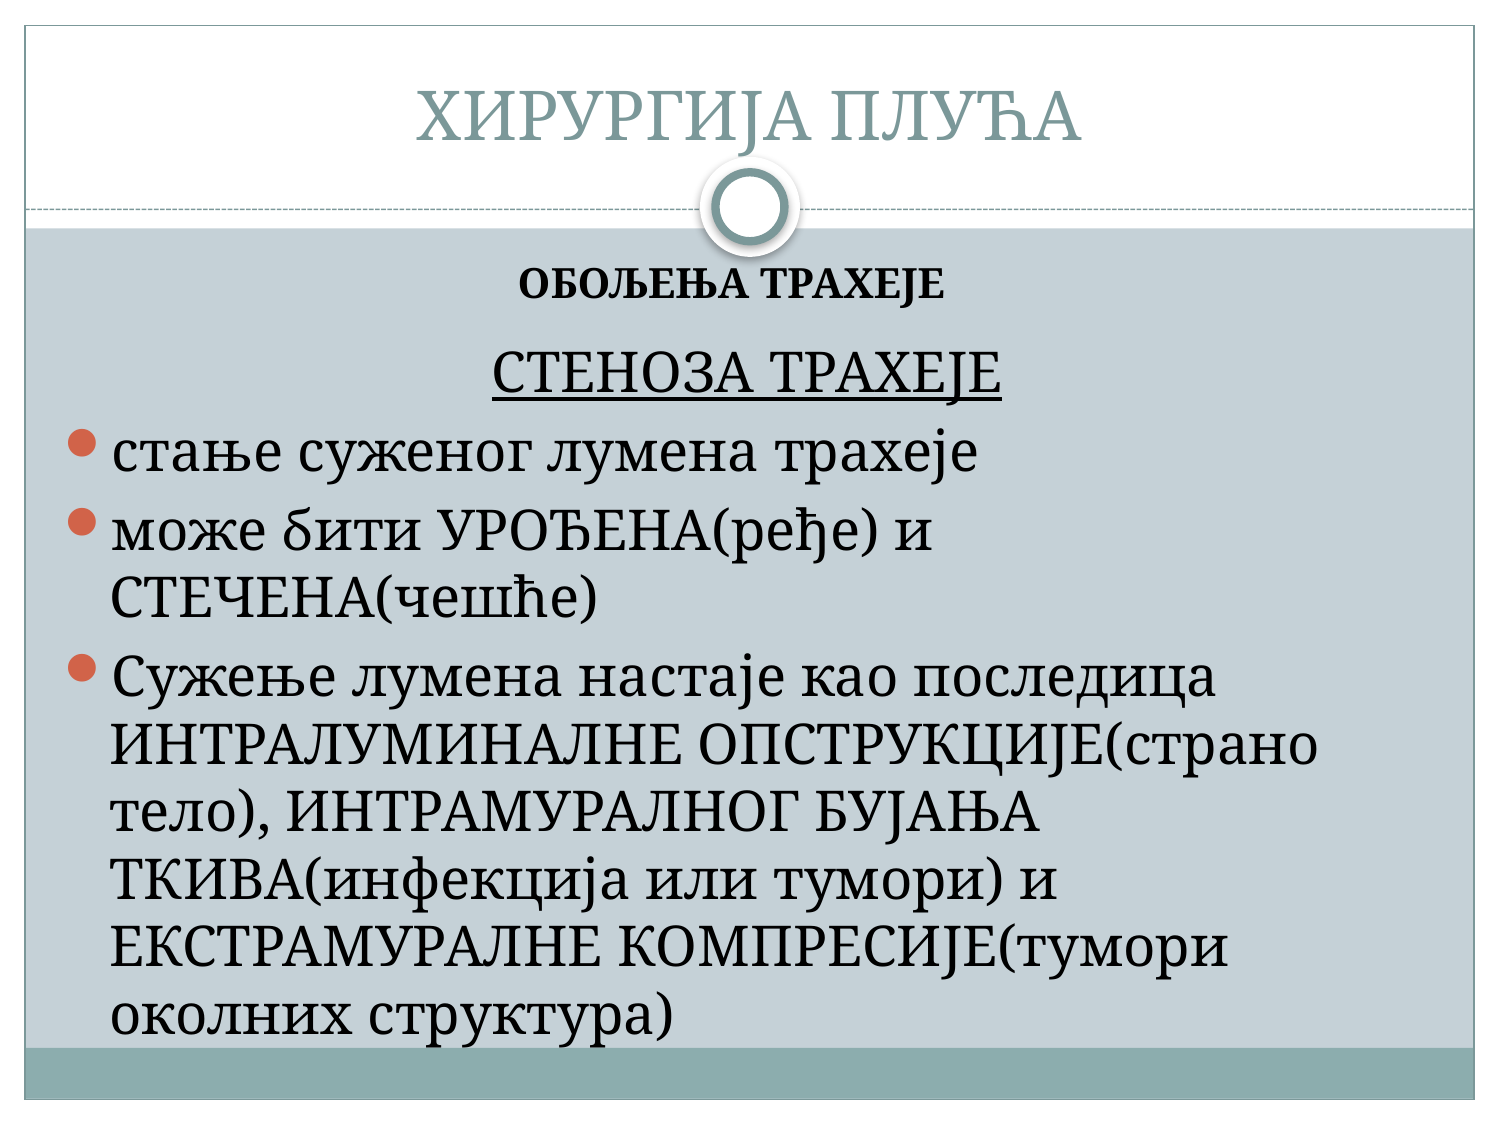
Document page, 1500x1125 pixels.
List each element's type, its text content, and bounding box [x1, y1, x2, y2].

text_box ОБОЉЕЊА ТРАХЕЈЕ [412, 249, 1050, 315]
list СТЕНОЗА ТРАХЕЈЕ стање суженог лумена трахеје може бити УРОЂЕНА(ређе) и СТЕЧЕНА(чешће) Сужење лумена настаје као последица ИНТРАЛУМИНАЛНЕ ОПСТРУКЦИЈЕ(страно тело), ИНТРАМУРАЛНОГ БУЈАЊА ТКИВА(инфекција или тумори) и ЕКСТРАМУРАЛНЕ КОМПРЕСИЈЕ(тумори околних структура) [49, 250, 1445, 1001]
title ХИРУРГИЈА ПЛУЋА [49, 37, 1450, 162]
